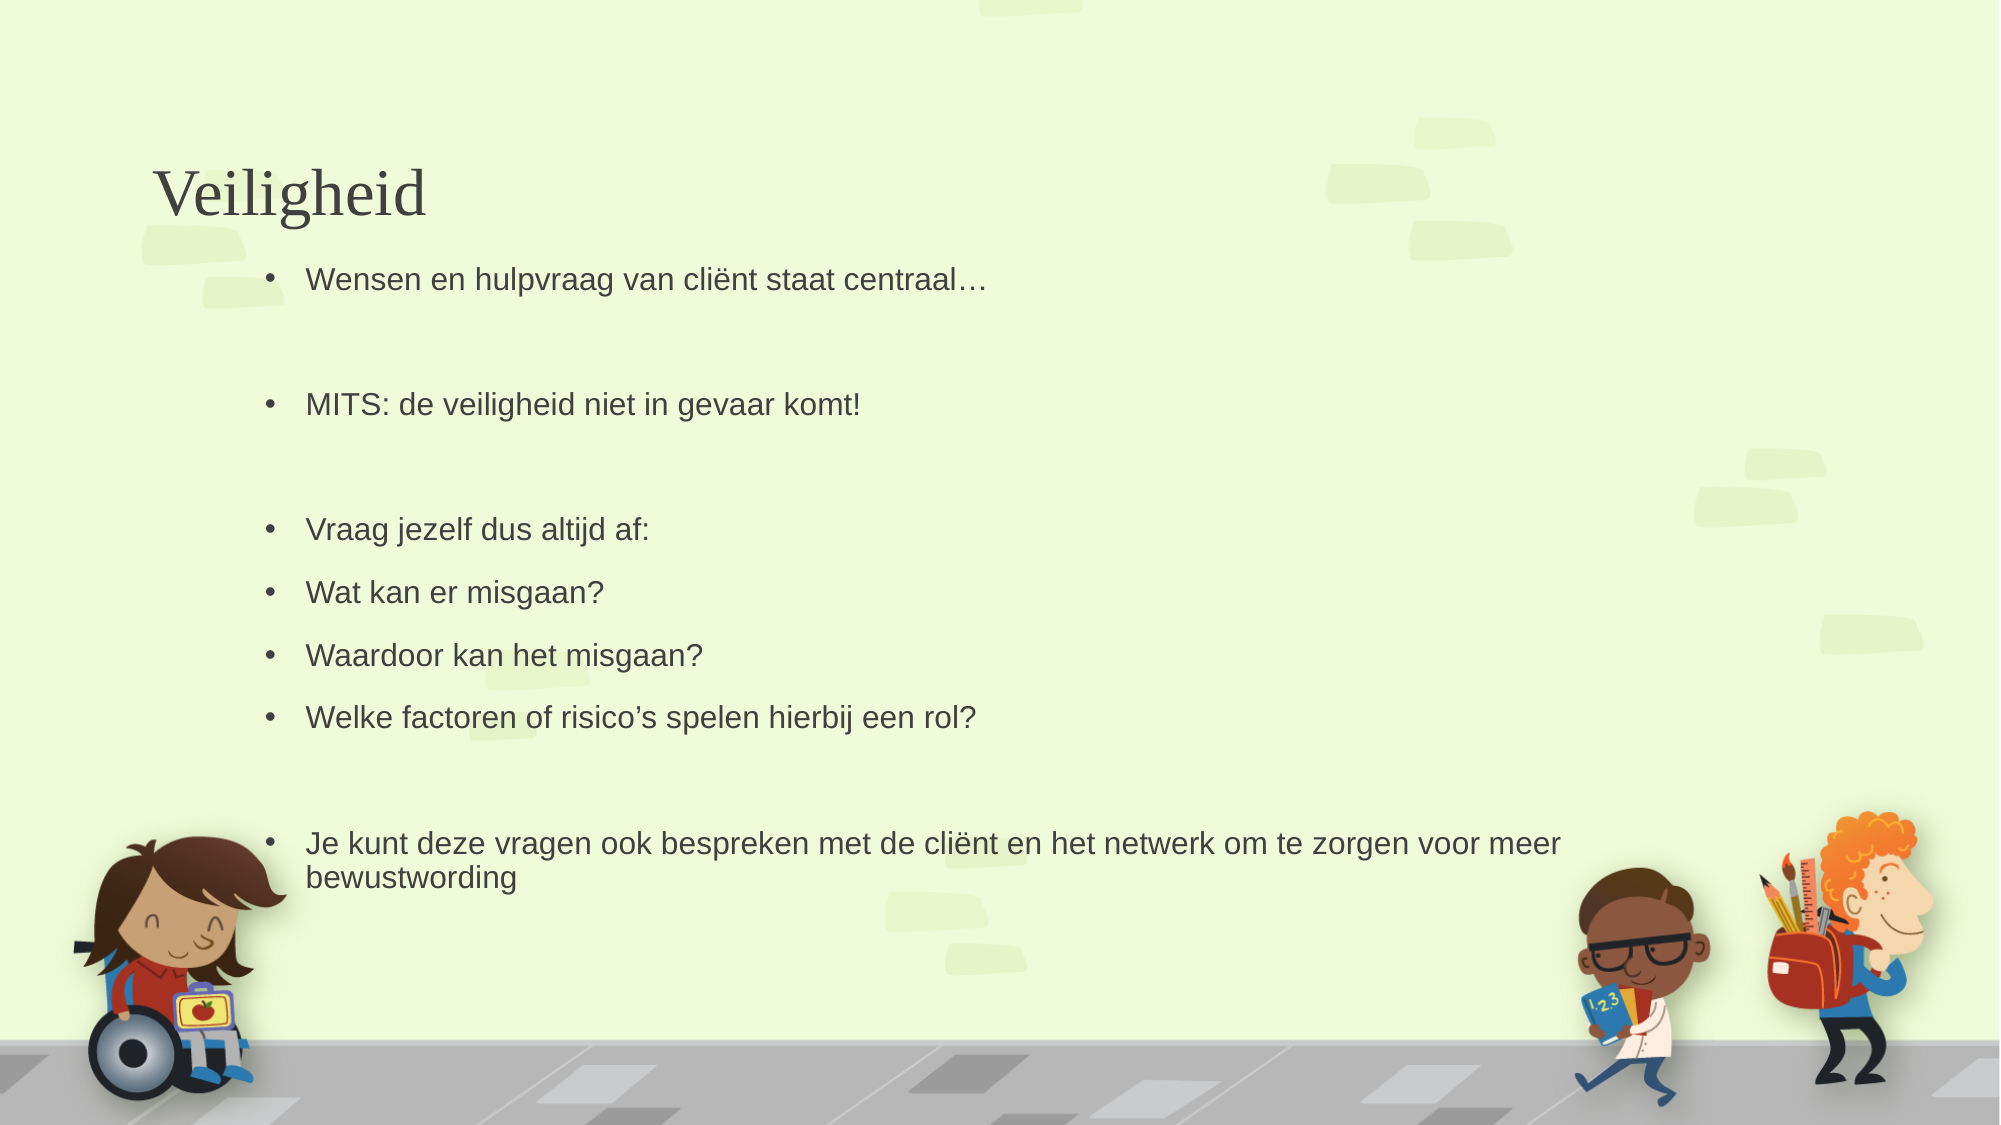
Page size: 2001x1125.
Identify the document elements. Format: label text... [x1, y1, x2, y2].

list Wensen en hulpvraag van cliënt staat centraal… MITS: de veiligheid niet in gevaar komt! Vraag jezelf dus altijd af: Wat kan er misgaan? Waardoor kan het misgaan? Welke factoren of risico’s spelen hierbij een rol? Je kunt deze vragen ook bespreken met de cliënt en het netwerk om te zorgen voor meer bewustwording [249, 255, 1768, 905]
title Veiligheid [137, 59, 1750, 238]
picture [0, 0, 2000, 1125]
